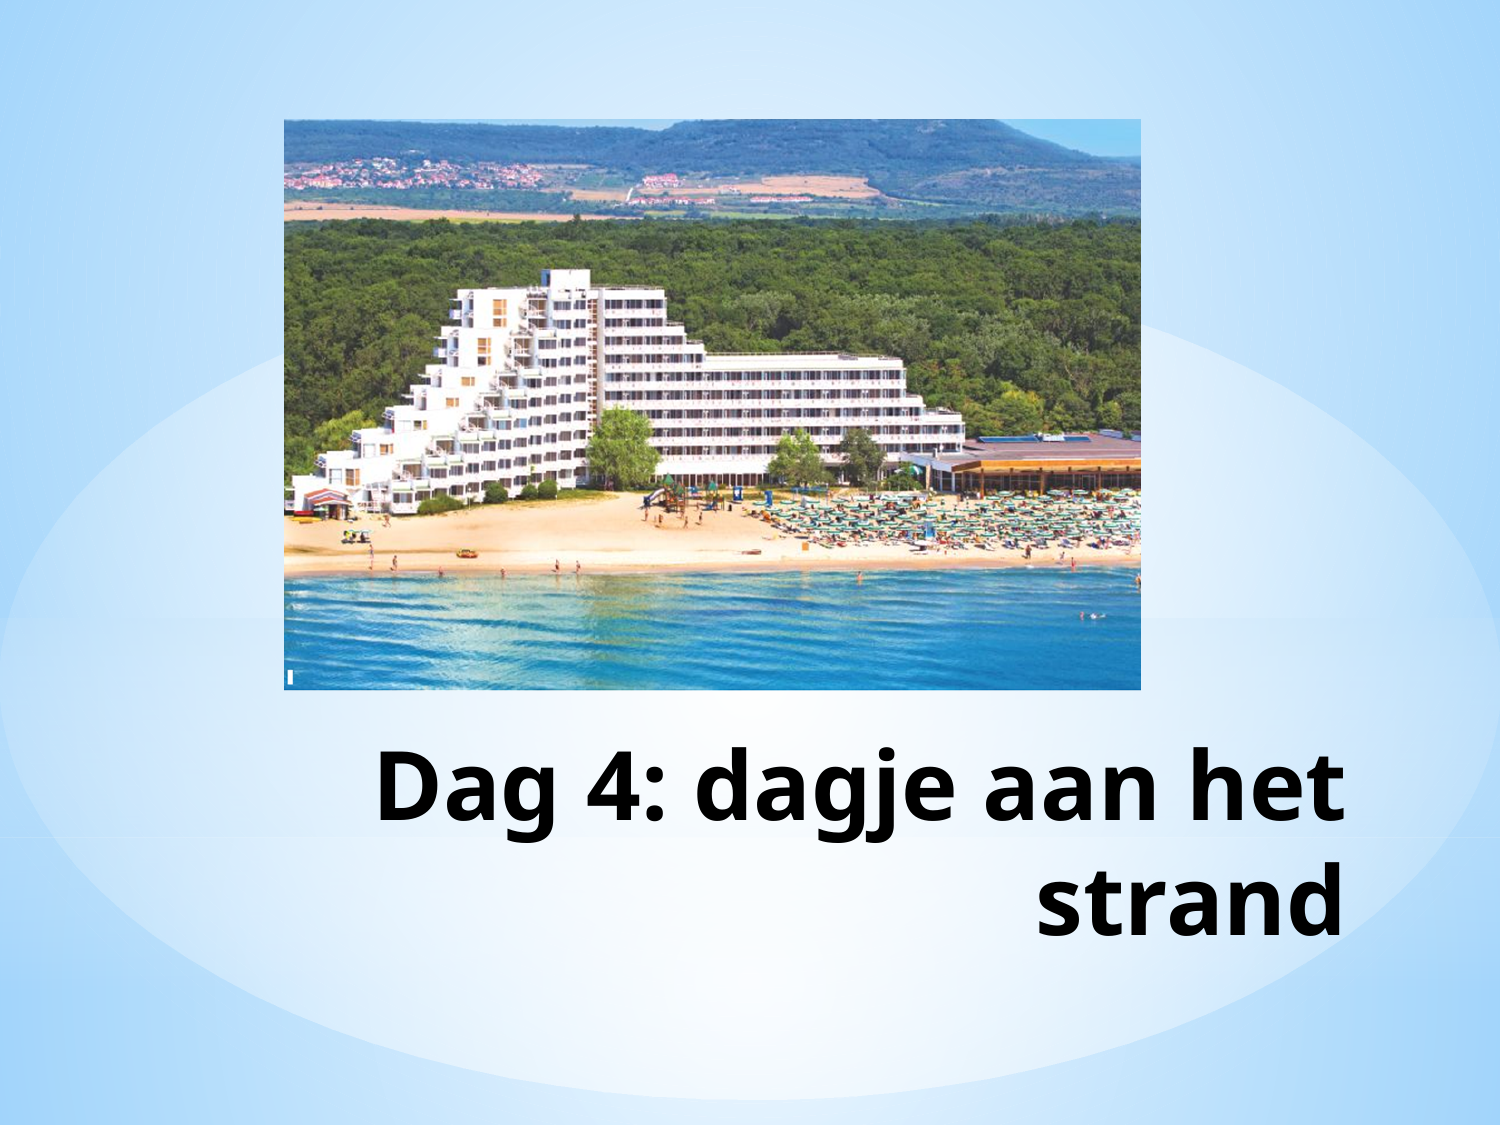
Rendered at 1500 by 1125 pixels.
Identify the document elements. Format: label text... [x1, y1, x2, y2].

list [283, 119, 1141, 691]
title Dag 4: dagje aan het strand [294, 717, 1363, 905]
